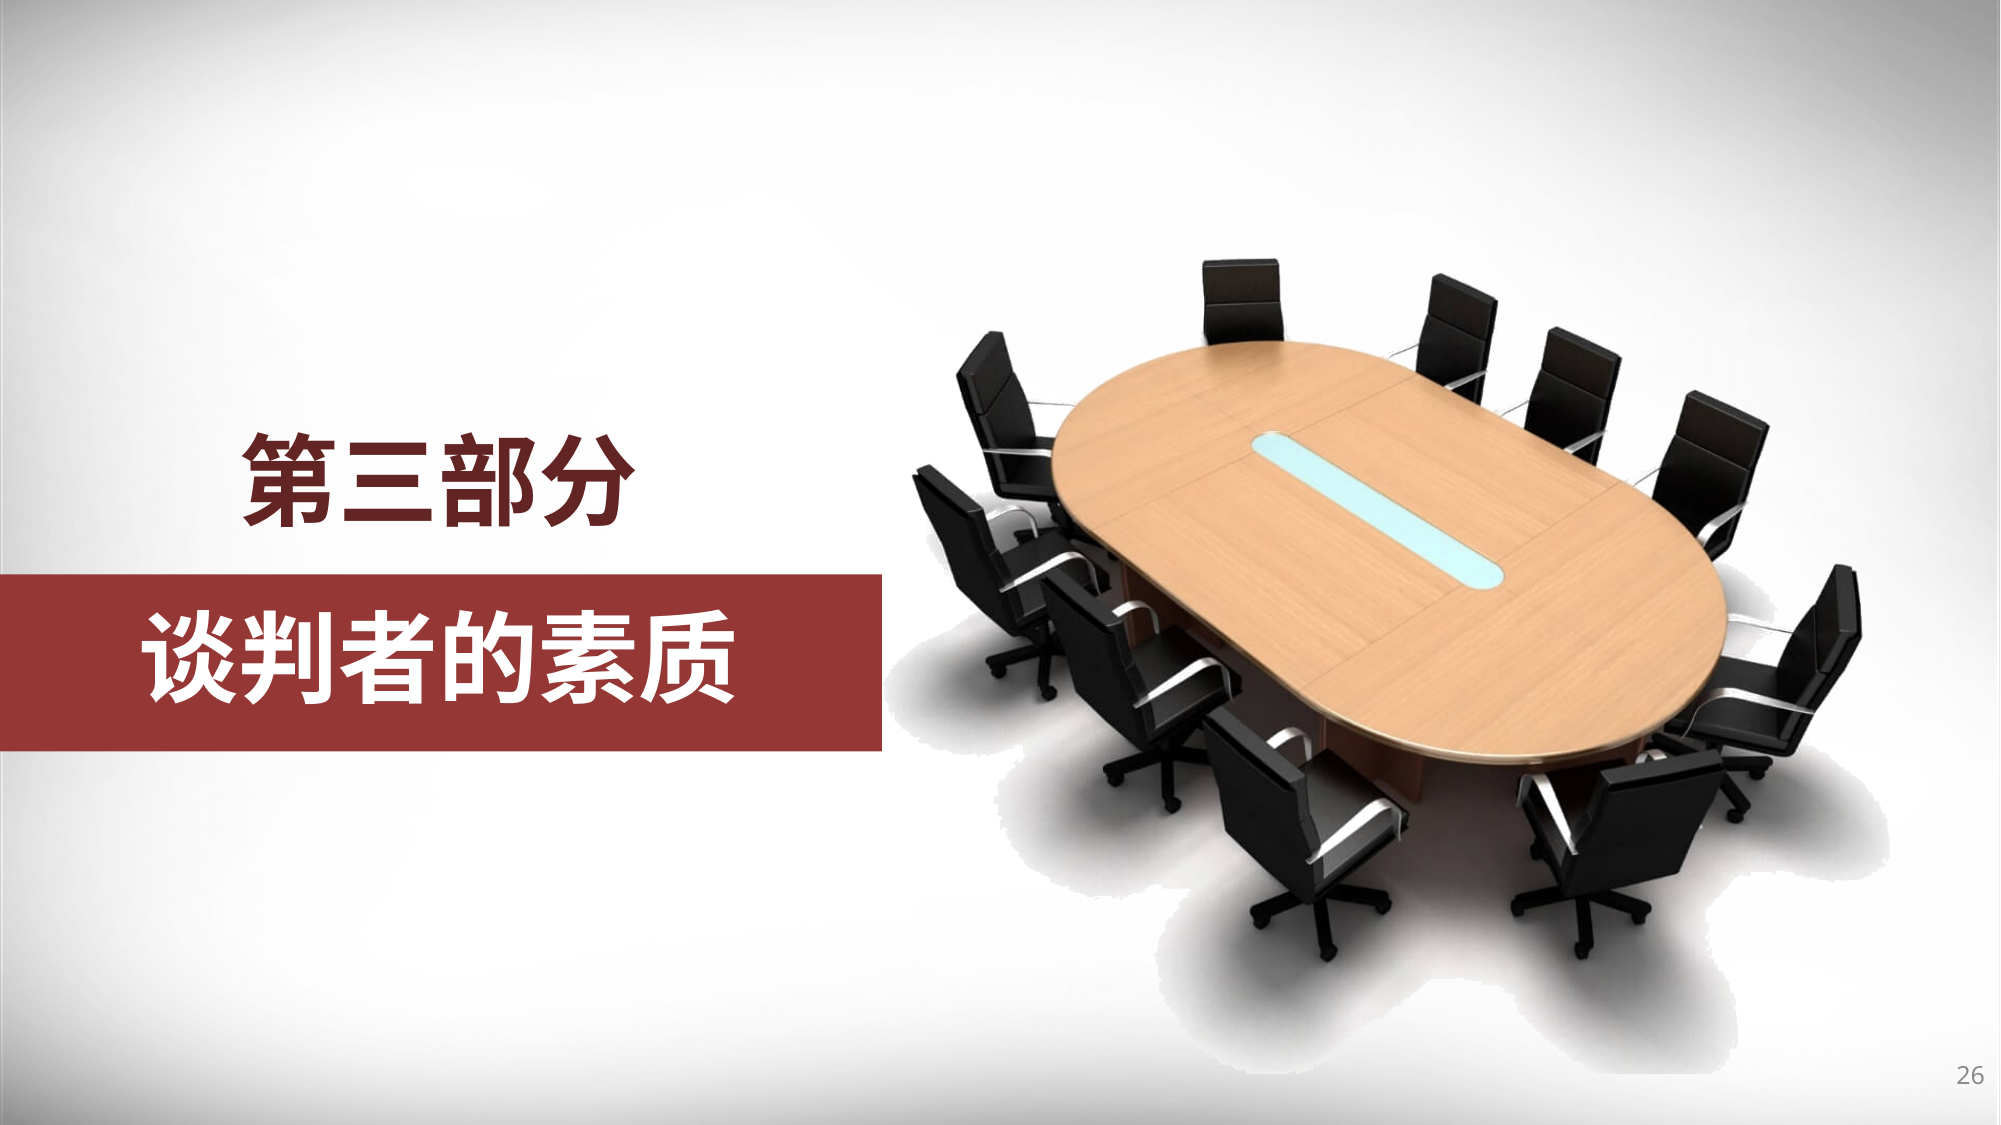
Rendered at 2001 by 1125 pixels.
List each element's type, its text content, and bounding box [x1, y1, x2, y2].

list 谈判者的素质 [19, 587, 859, 738]
list 第三部分 [167, 410, 711, 561]
picture [0, 0, 2001, 1125]
slide_number 26 [1889, 1046, 2000, 1107]
